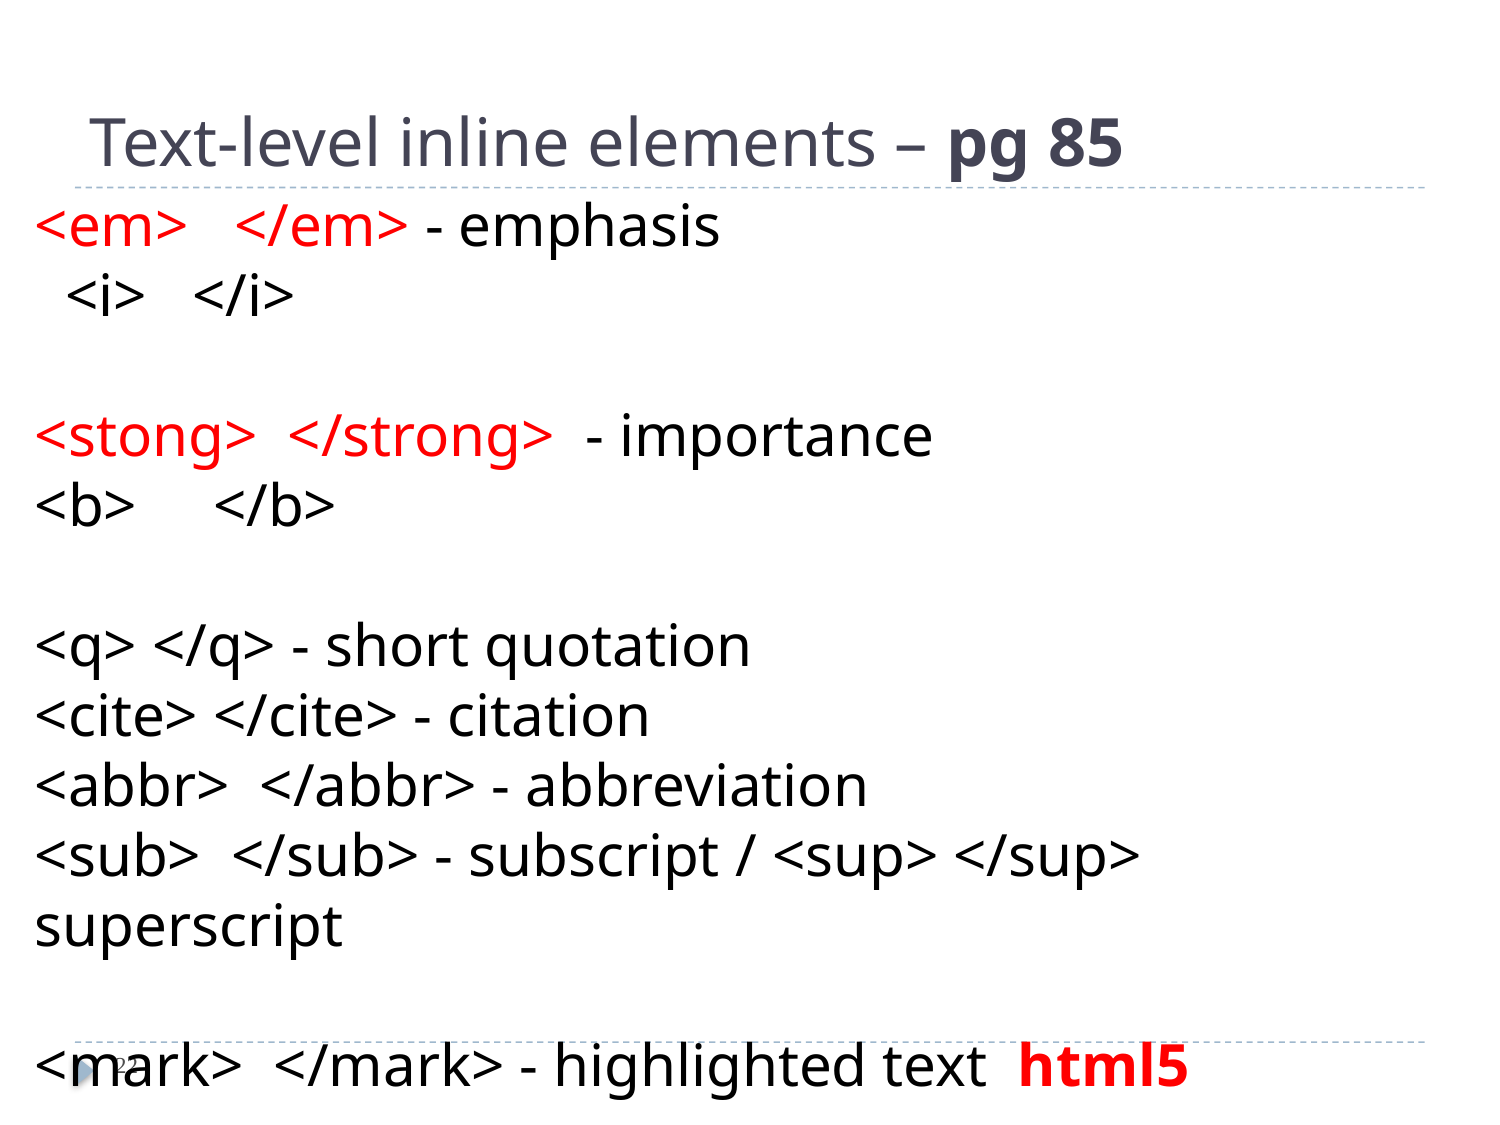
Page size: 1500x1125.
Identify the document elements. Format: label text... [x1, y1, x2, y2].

title Text-level inline elements – pg 85 [75, 24, 1425, 180]
text_box <em> </em> - emphasis <i> </i> <stong> </strong> - importance <b> </b> <q> </q> - short quotation <cite> </cite> - citation <abbr> </abbr> - abbreviation <sub> </sub> - subscript / <sup> </sup> superscript <mark> </mark> - highlighted text html5 [19, 180, 1470, 1125]
